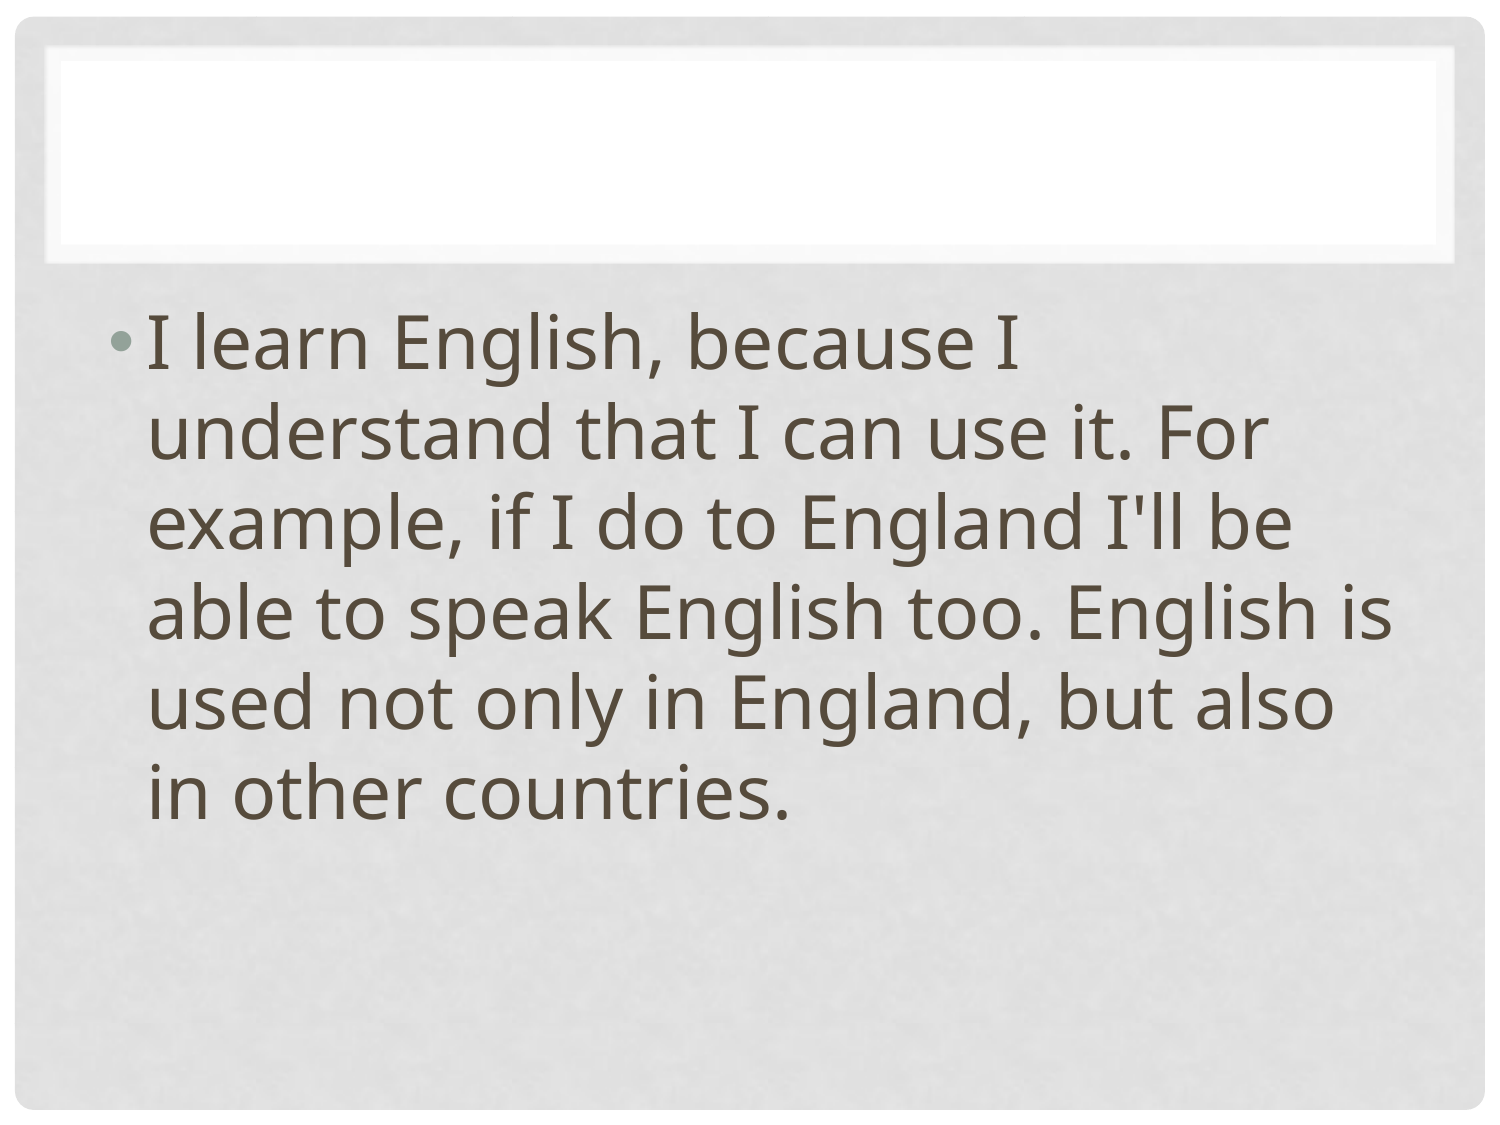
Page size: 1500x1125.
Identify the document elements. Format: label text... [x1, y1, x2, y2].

list I learn English, because I understand that I can use it. For example, if I do to England I'll be able to speak English too. English is used not only in England, but also in other countries. [75, 287, 1425, 1005]
